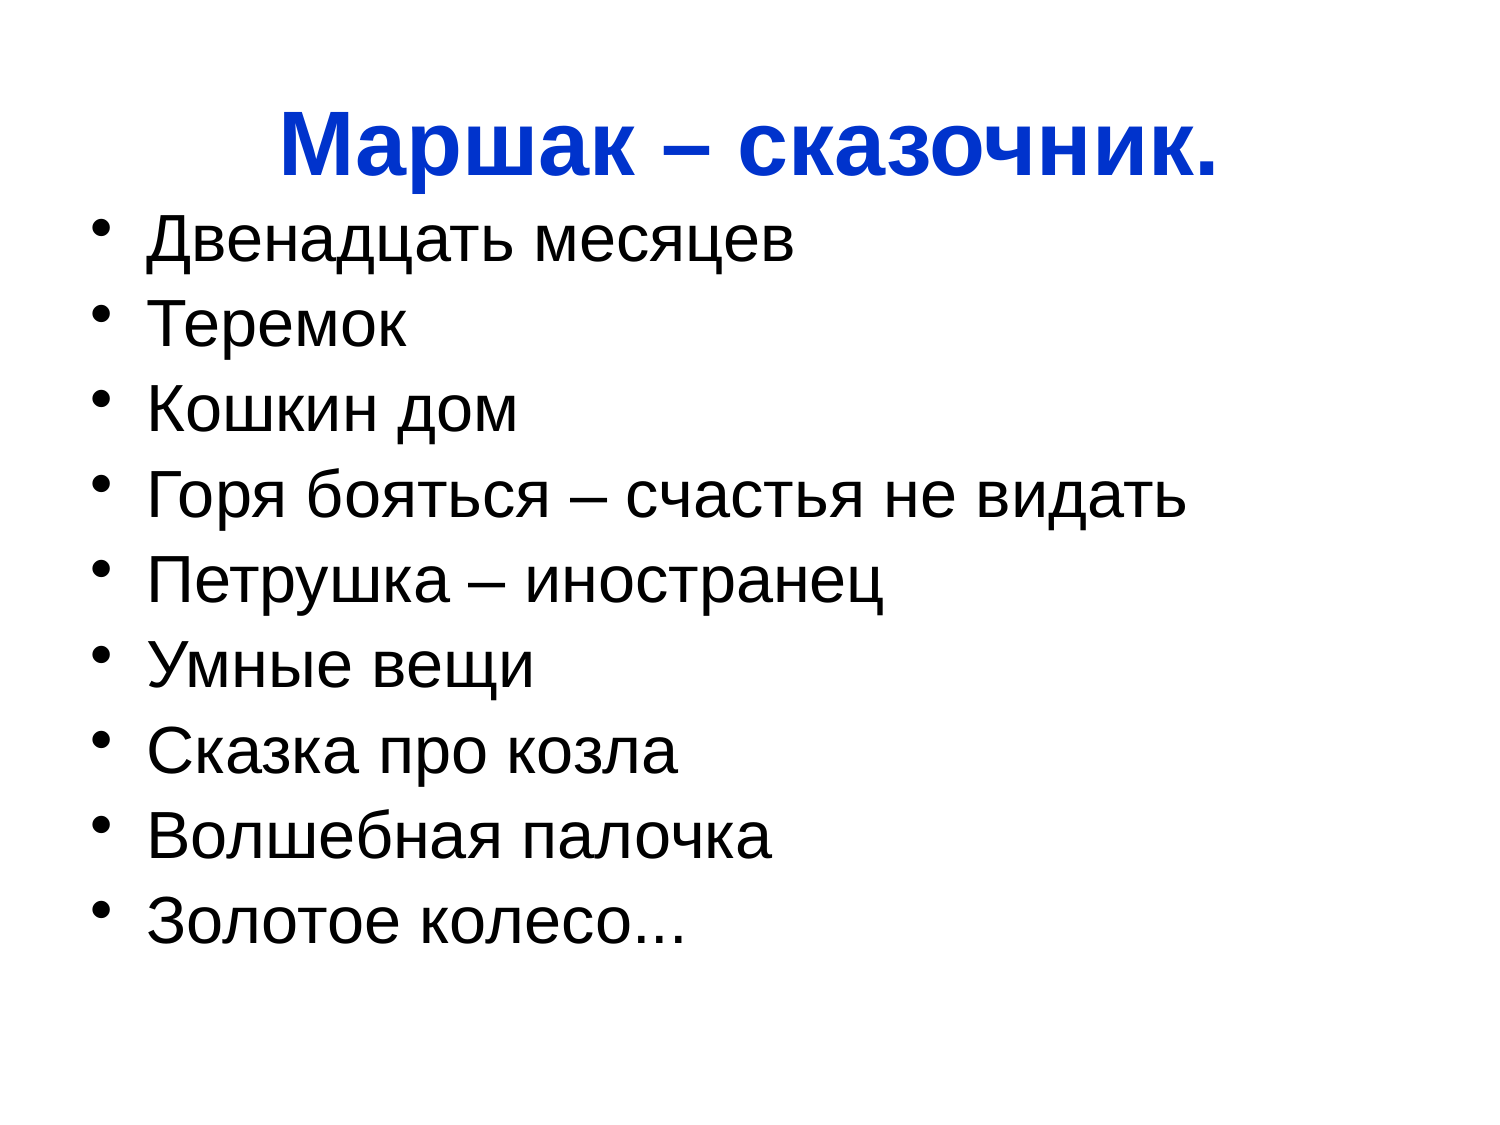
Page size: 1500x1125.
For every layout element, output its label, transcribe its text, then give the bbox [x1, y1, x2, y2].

title Маршак – сказочник. [74, 44, 1426, 196]
list Двенадцать месяцев Теремок Кошкин дом Горя бояться – счастья не видать Петрушка – иностранец Умные вещи Сказка про козла Волшебная палочка Золотое колесо... [74, 196, 1426, 1006]
